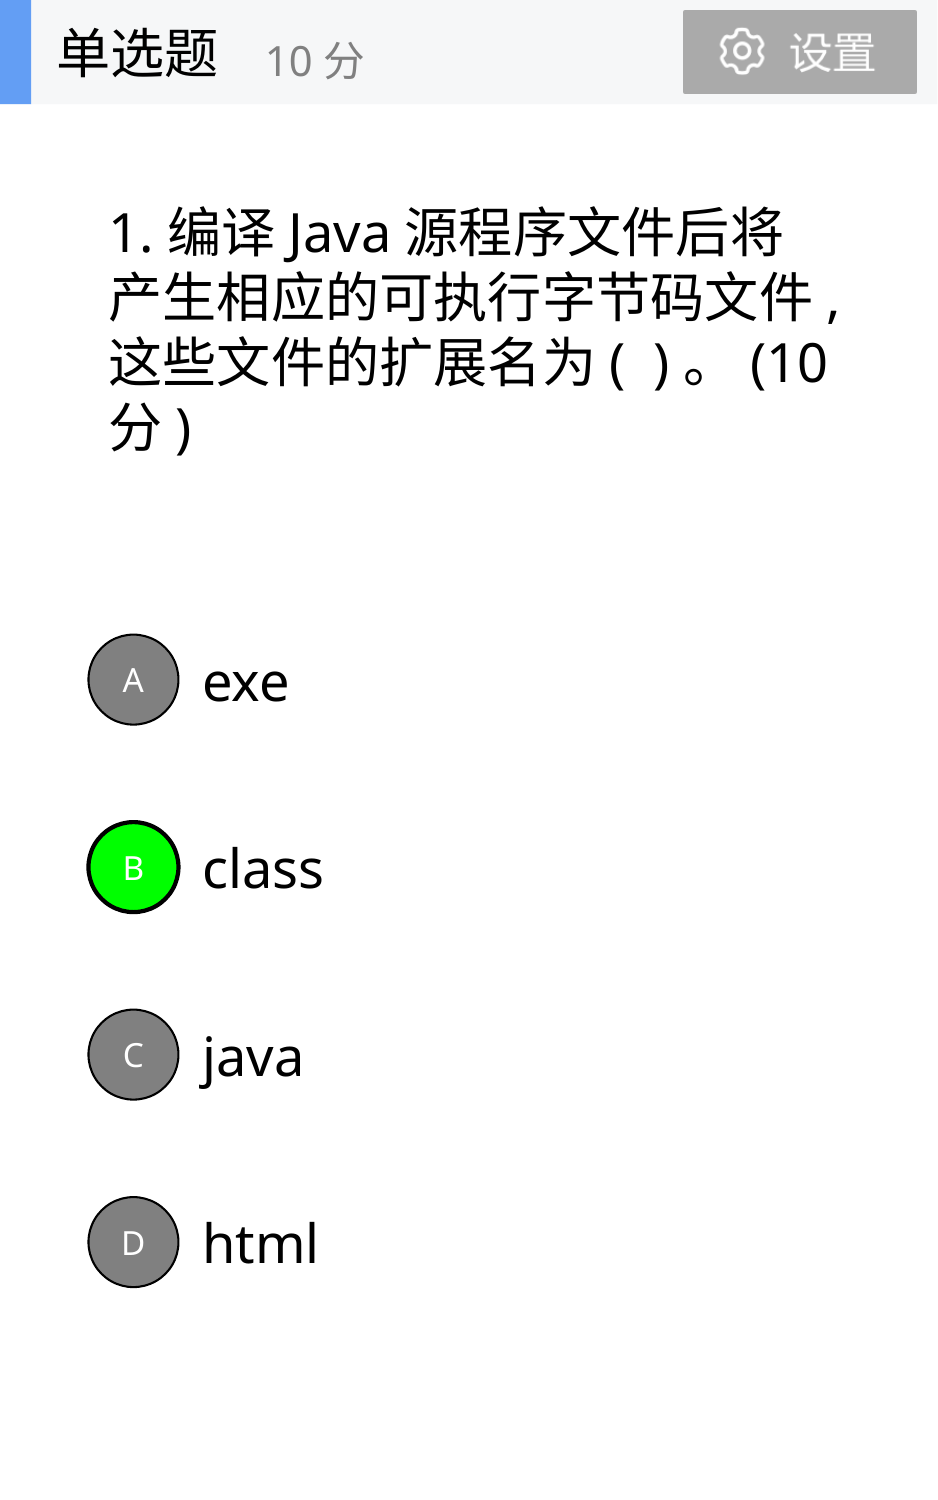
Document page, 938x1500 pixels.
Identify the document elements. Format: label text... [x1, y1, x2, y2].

text_box 1.编译Java源程序文件后将产生相应的可执行字节码文件,这些文件的扩展名为( )。(10分) [93, 190, 850, 466]
text_box html [187, 1202, 353, 1282]
text_box A [87, 633, 180, 726]
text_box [0, 0, 938, 105]
text_box java [187, 1014, 336, 1095]
text_box B [87, 821, 180, 914]
text_box exe [187, 639, 322, 720]
text_box C [87, 1008, 180, 1101]
text_box class [187, 827, 355, 907]
picture [683, 10, 917, 94]
text_box D [87, 1196, 180, 1289]
